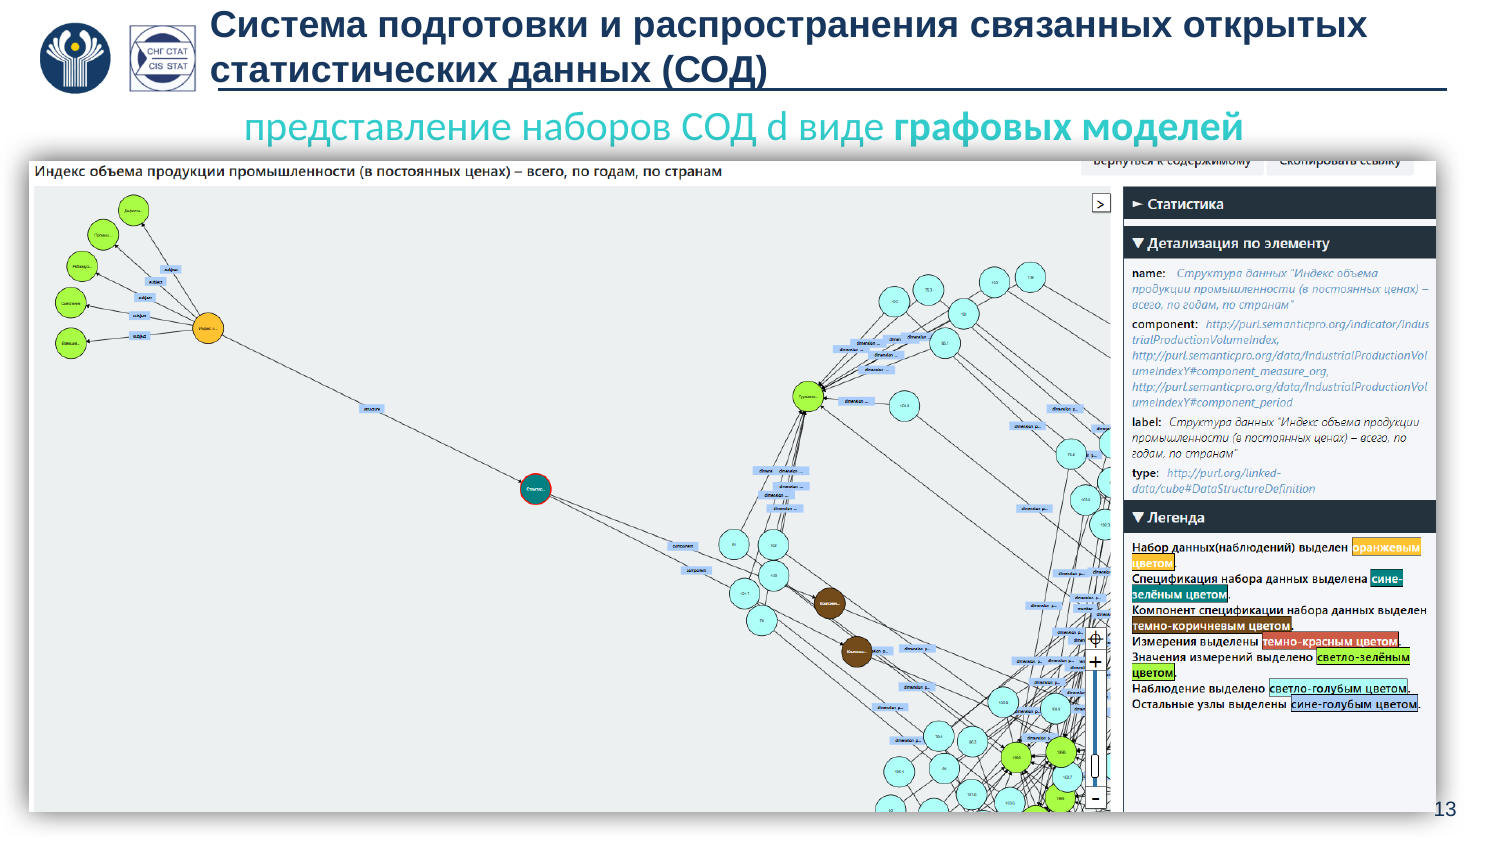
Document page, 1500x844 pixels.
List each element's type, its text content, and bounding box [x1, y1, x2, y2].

picture [0, 0, 1436, 812]
text_box представление наборов СОД d виде графовых моделей [17, 91, 1471, 156]
title Система подготовки и распространения связанных открытых статистических данных (СОД) [194, 0, 1500, 90]
